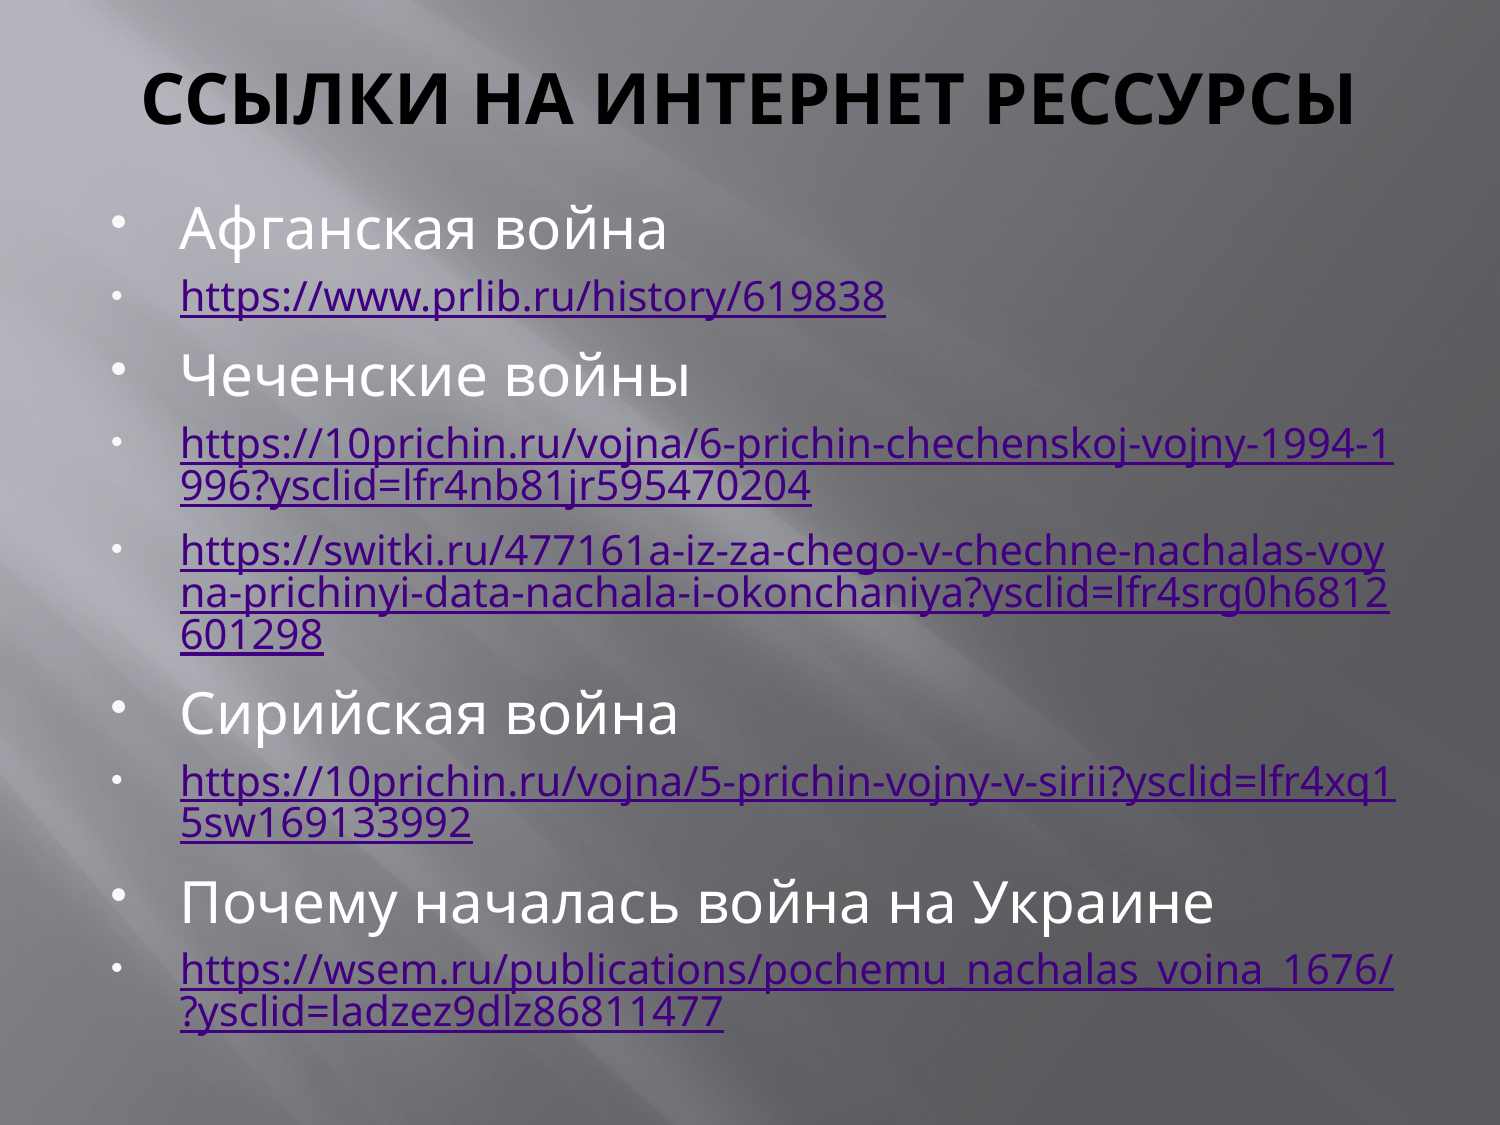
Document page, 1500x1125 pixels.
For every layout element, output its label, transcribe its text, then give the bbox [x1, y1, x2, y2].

title ССЫЛКИ НА ИНТЕРНЕТ РЕССУРСЫ [75, 45, 1425, 184]
list Афганская война https://www.prlib.ru/history/619838 Чеченские войны https://10prichin.ru/vojna/6-prichin-chechenskoj-vojny-1994-1996?ysclid=lfr4nb81jr595470204 https://switki.ru/477161a-iz-za-chego-v-chechne-nachalas-voyna-prichinyi-data-nachala-i-okonchaniya?ysclid=lfr4srg0h6812601298 Сирийская война https://10prichin.ru/vojna/5-prichin-vojny-v-sirii?ysclid=lfr4xq15sw169133992 Почему началась война на Украине https://wsem.ru/publications/pochemu_nachalas_voina_1676/?ysclid=ladzez9dlz86811477 [75, 184, 1425, 1125]
